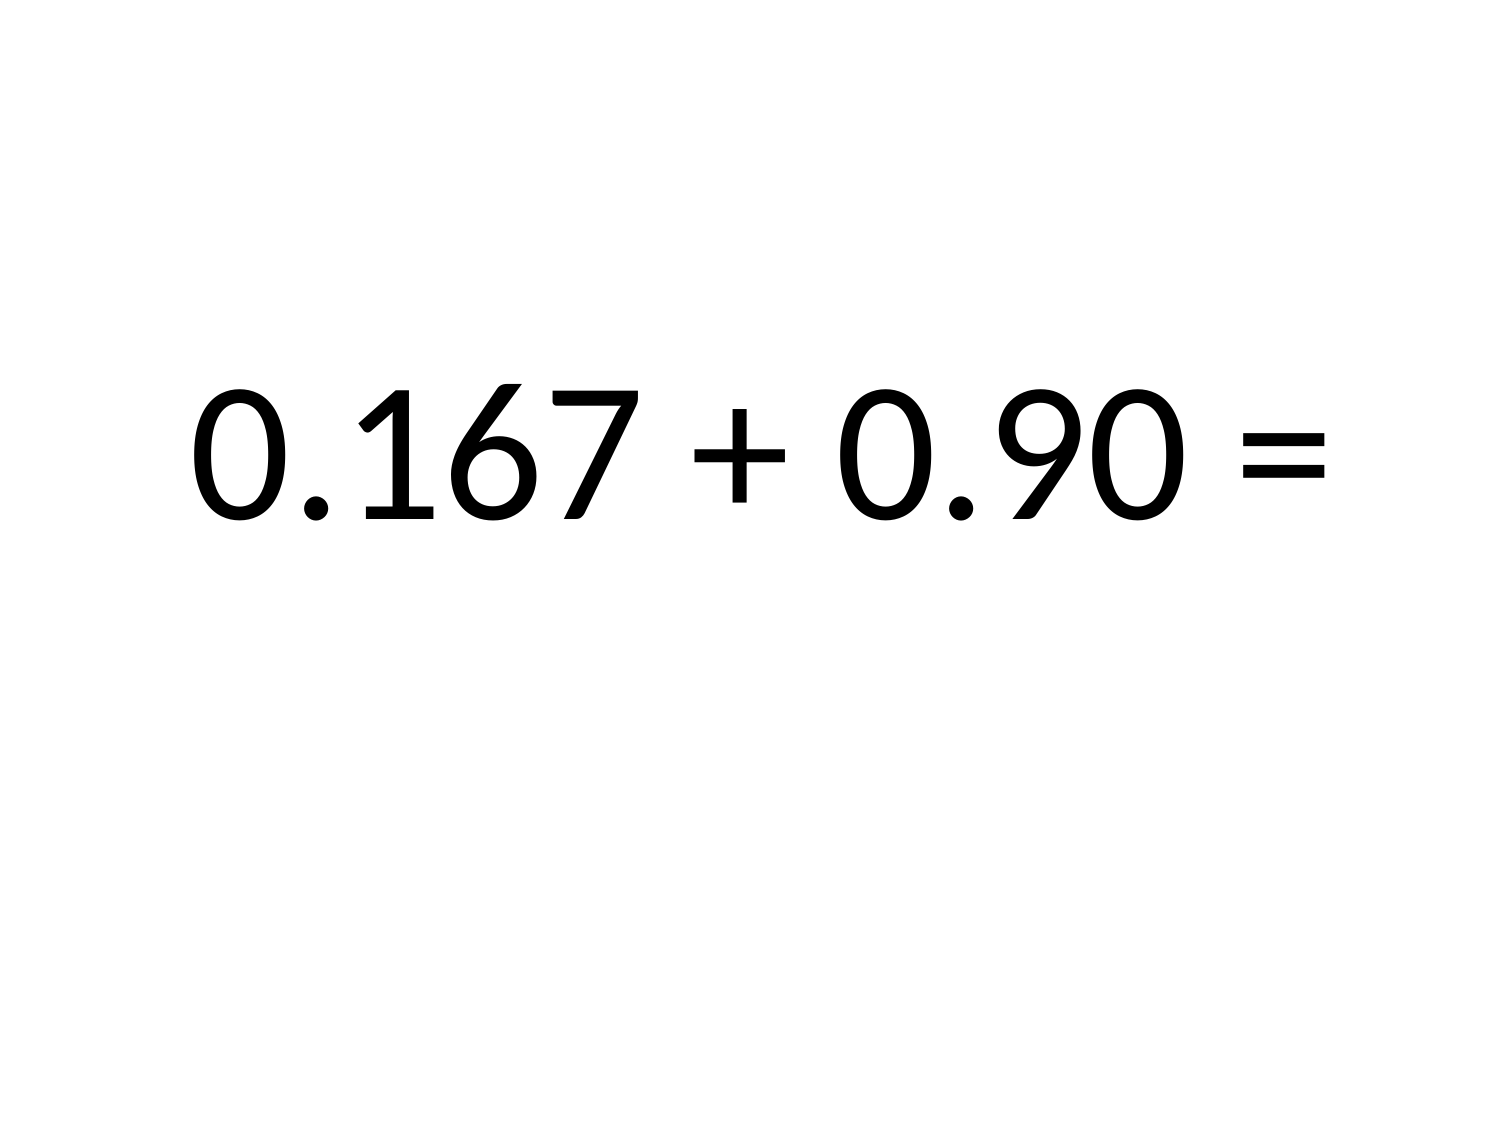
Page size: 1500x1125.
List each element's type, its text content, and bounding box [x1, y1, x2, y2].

text_box 0.167 + 0.90 = [174, 312, 1413, 568]
